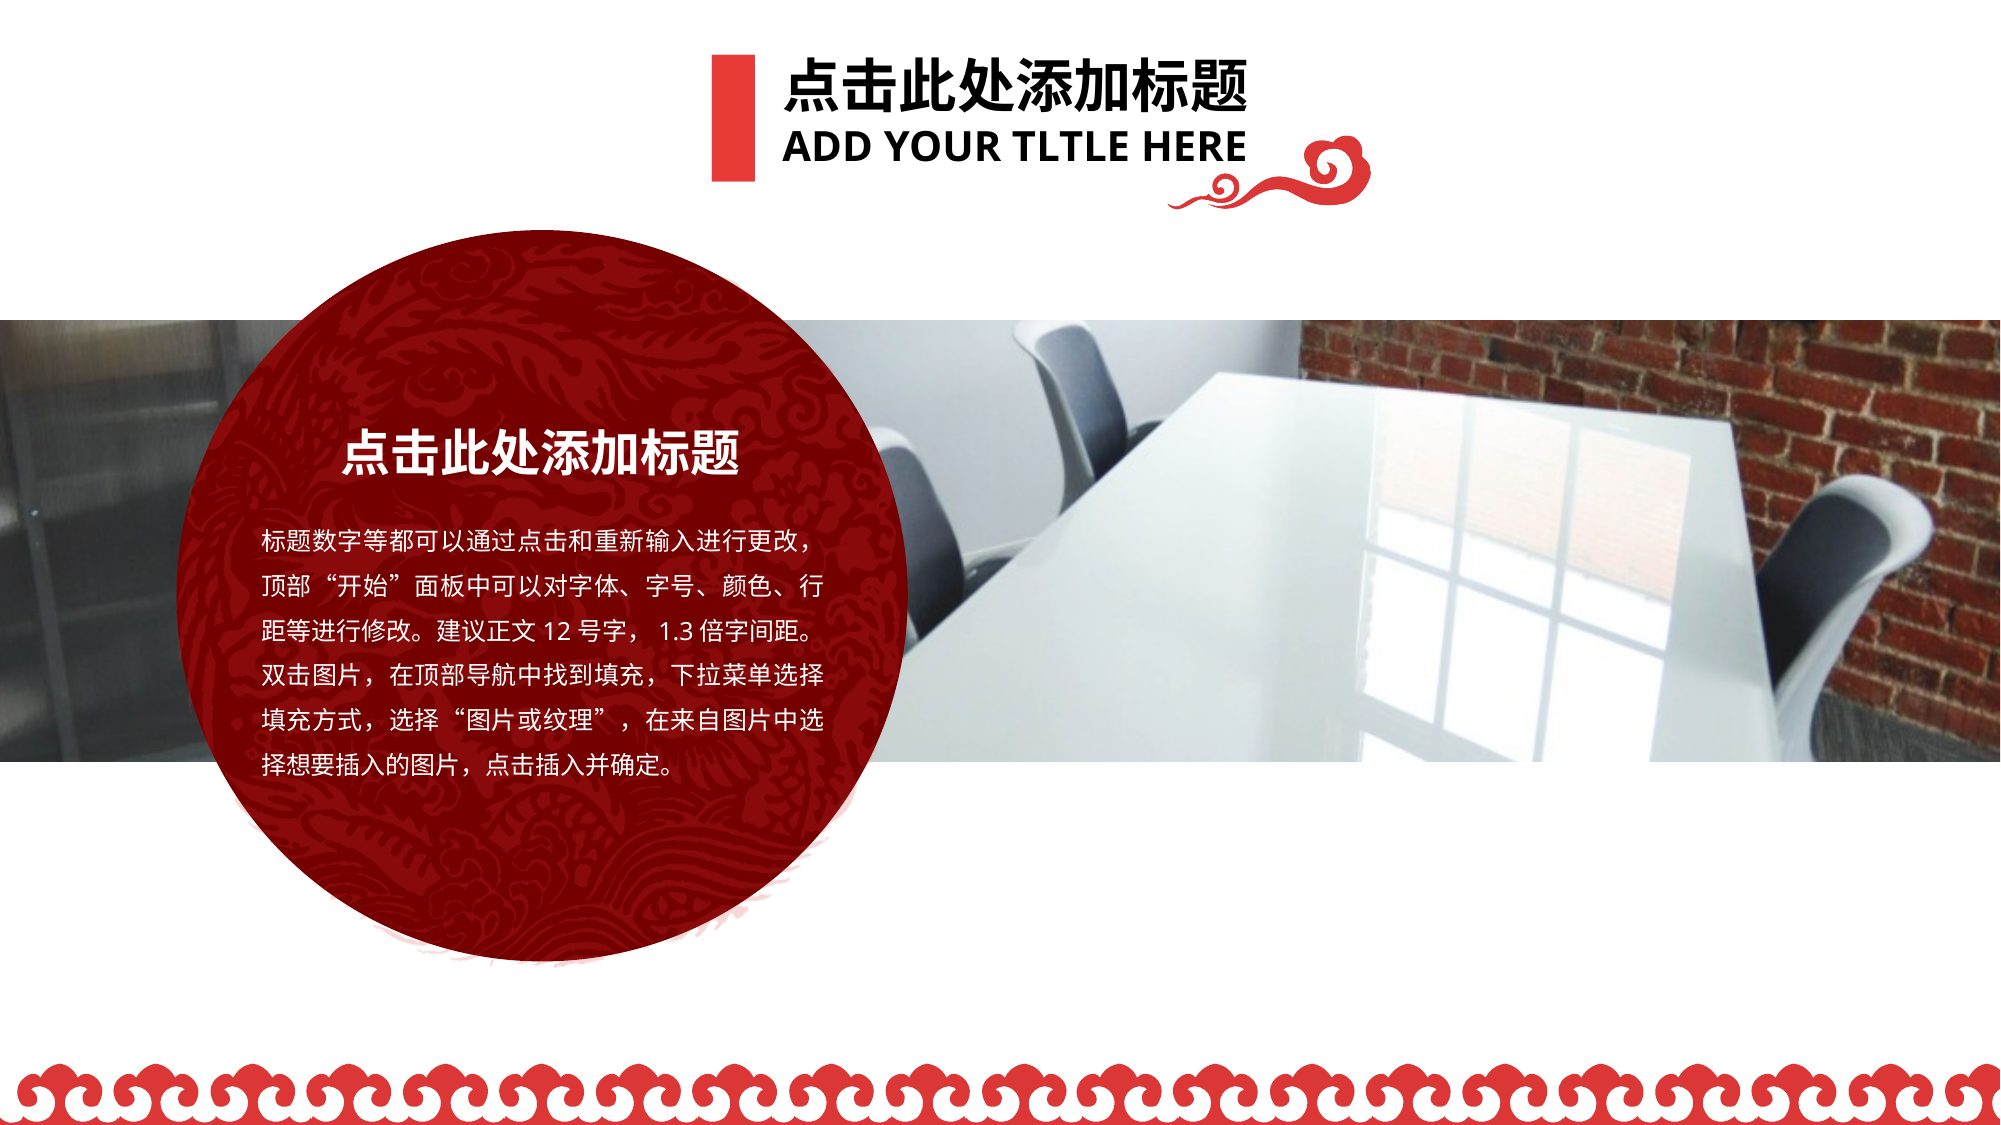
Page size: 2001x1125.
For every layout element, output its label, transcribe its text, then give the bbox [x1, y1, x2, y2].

text_box [711, 54, 756, 182]
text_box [0, 1061, 2000, 1125]
picture [1164, 147, 1372, 215]
picture [1091, 320, 2001, 762]
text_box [0, 211, 1091, 993]
text_box 点击此处添加标题 ADD YOUR TLTLE HERE [767, 41, 1505, 177]
